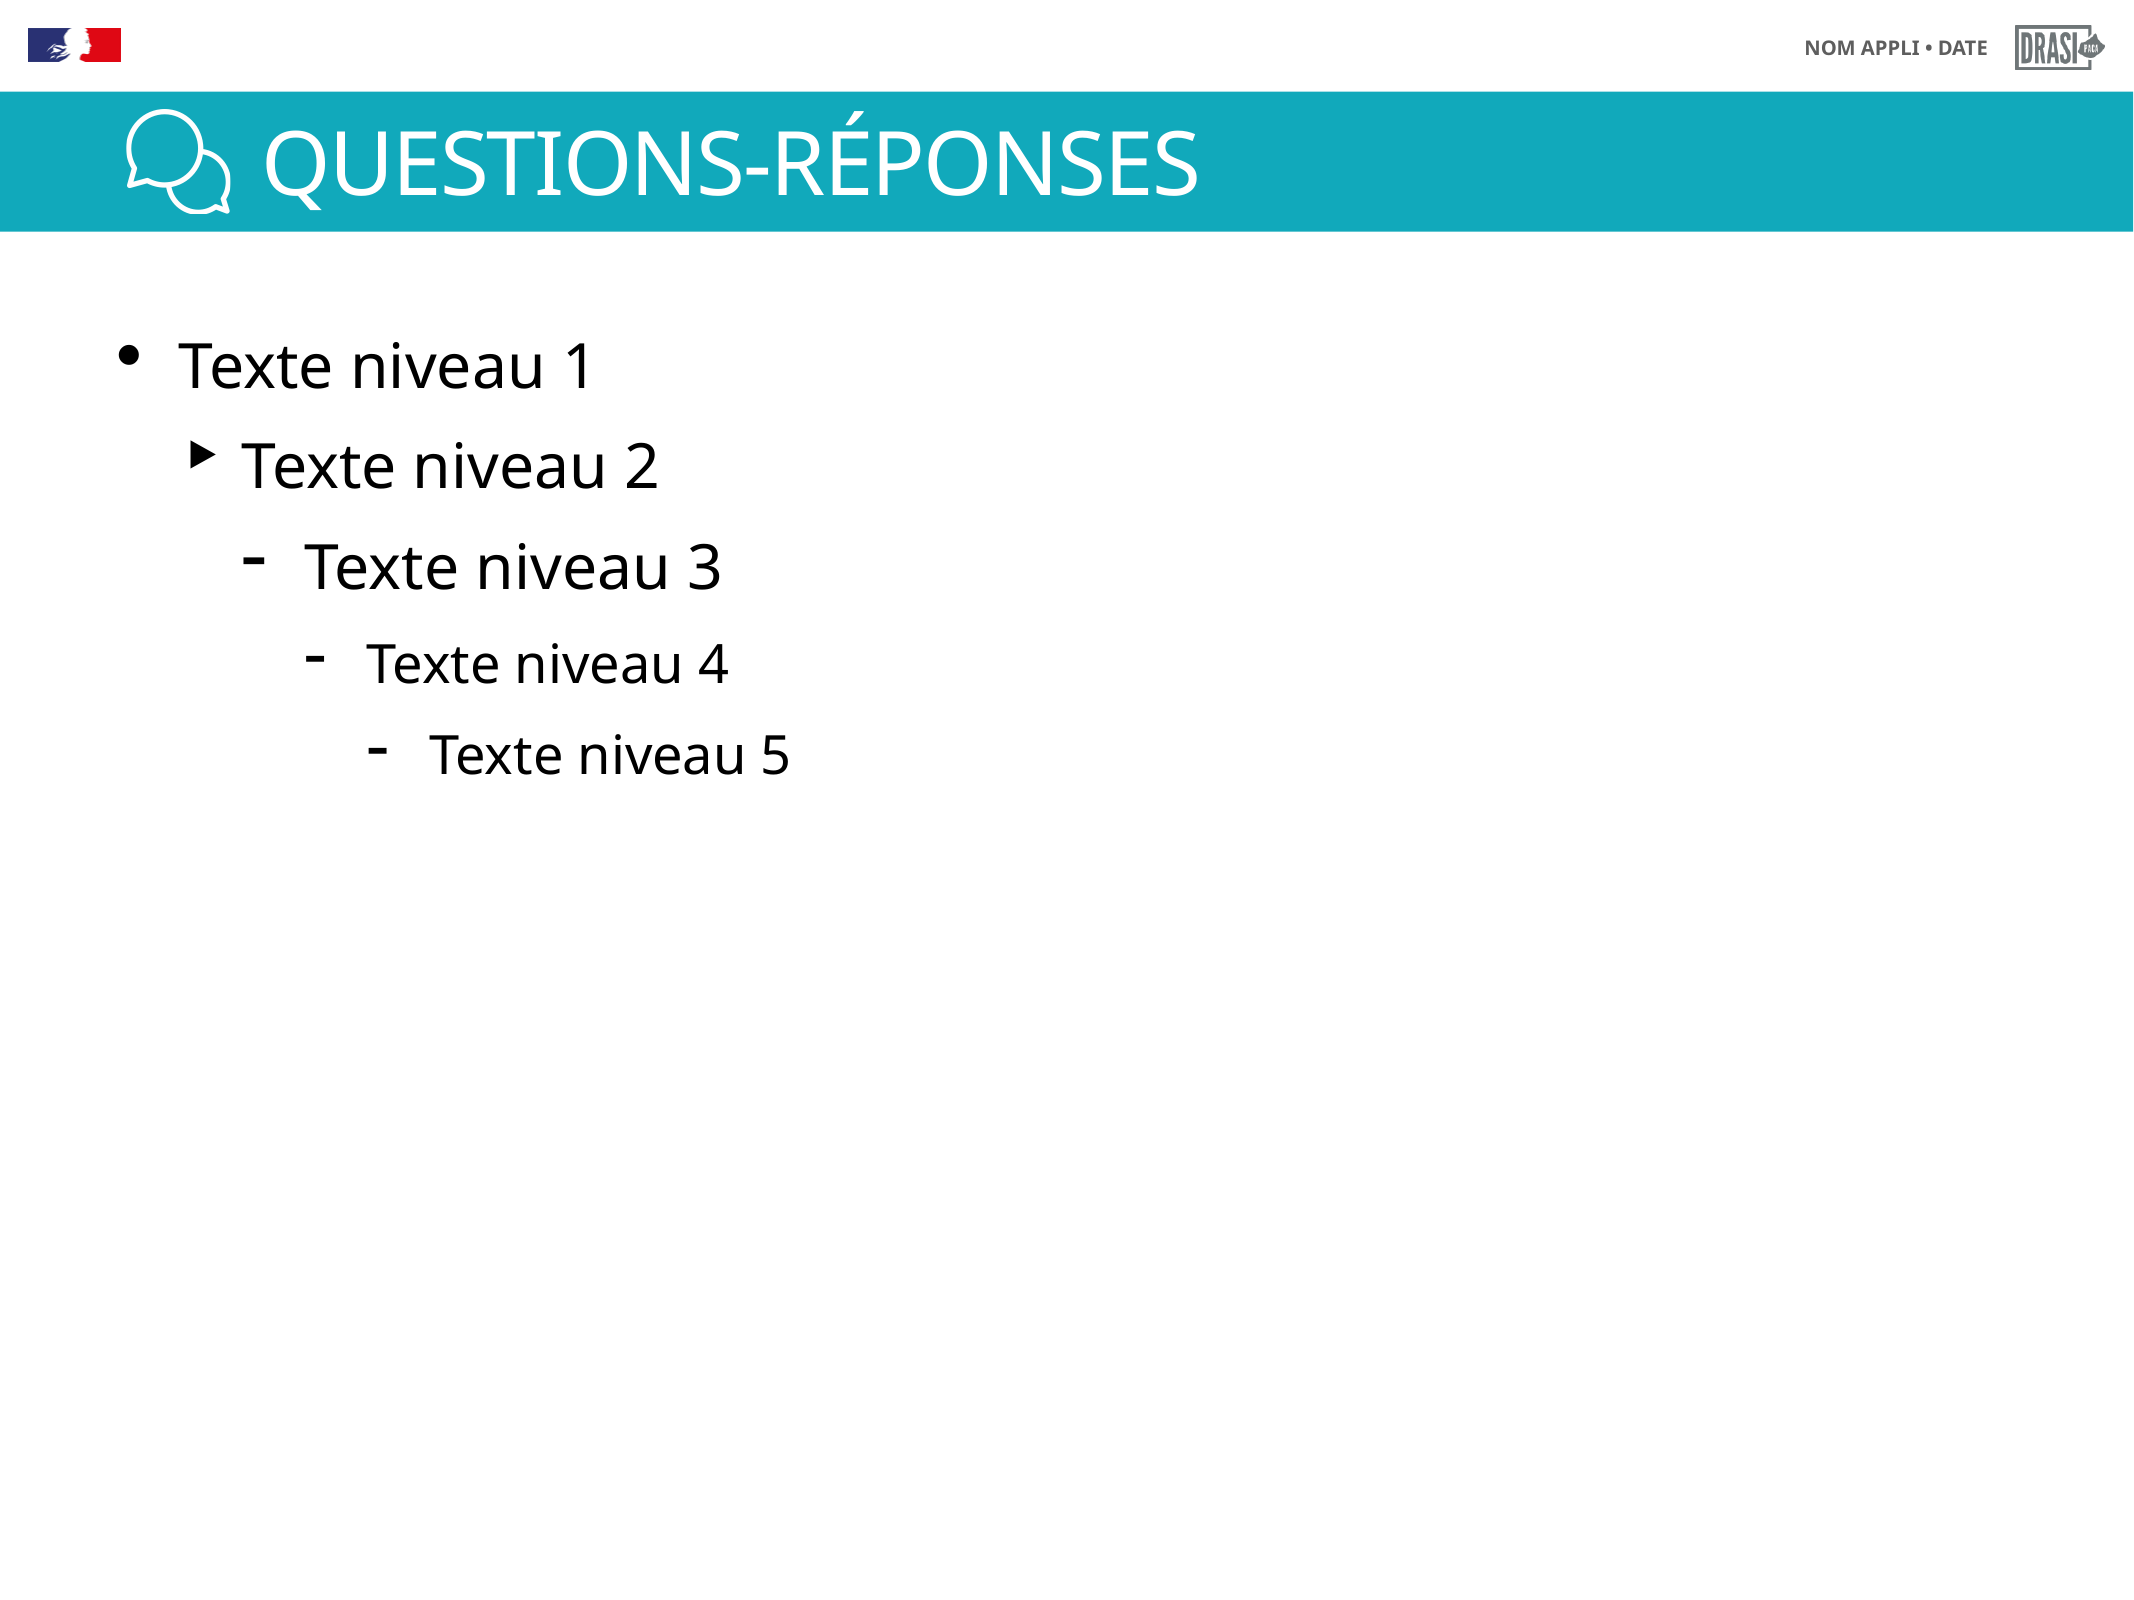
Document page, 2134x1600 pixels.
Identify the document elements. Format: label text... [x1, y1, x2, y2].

picture [28, 28, 121, 62]
text_box QUESTIONS-RÉPONSES [253, 99, 2110, 240]
list Texte niveau 1 Texte niveau 2 Texte niveau 3 Texte niveau 4 Texte niveau 5 [107, 325, 2107, 1598]
picture [125, 109, 231, 214]
picture [2015, 25, 2107, 70]
